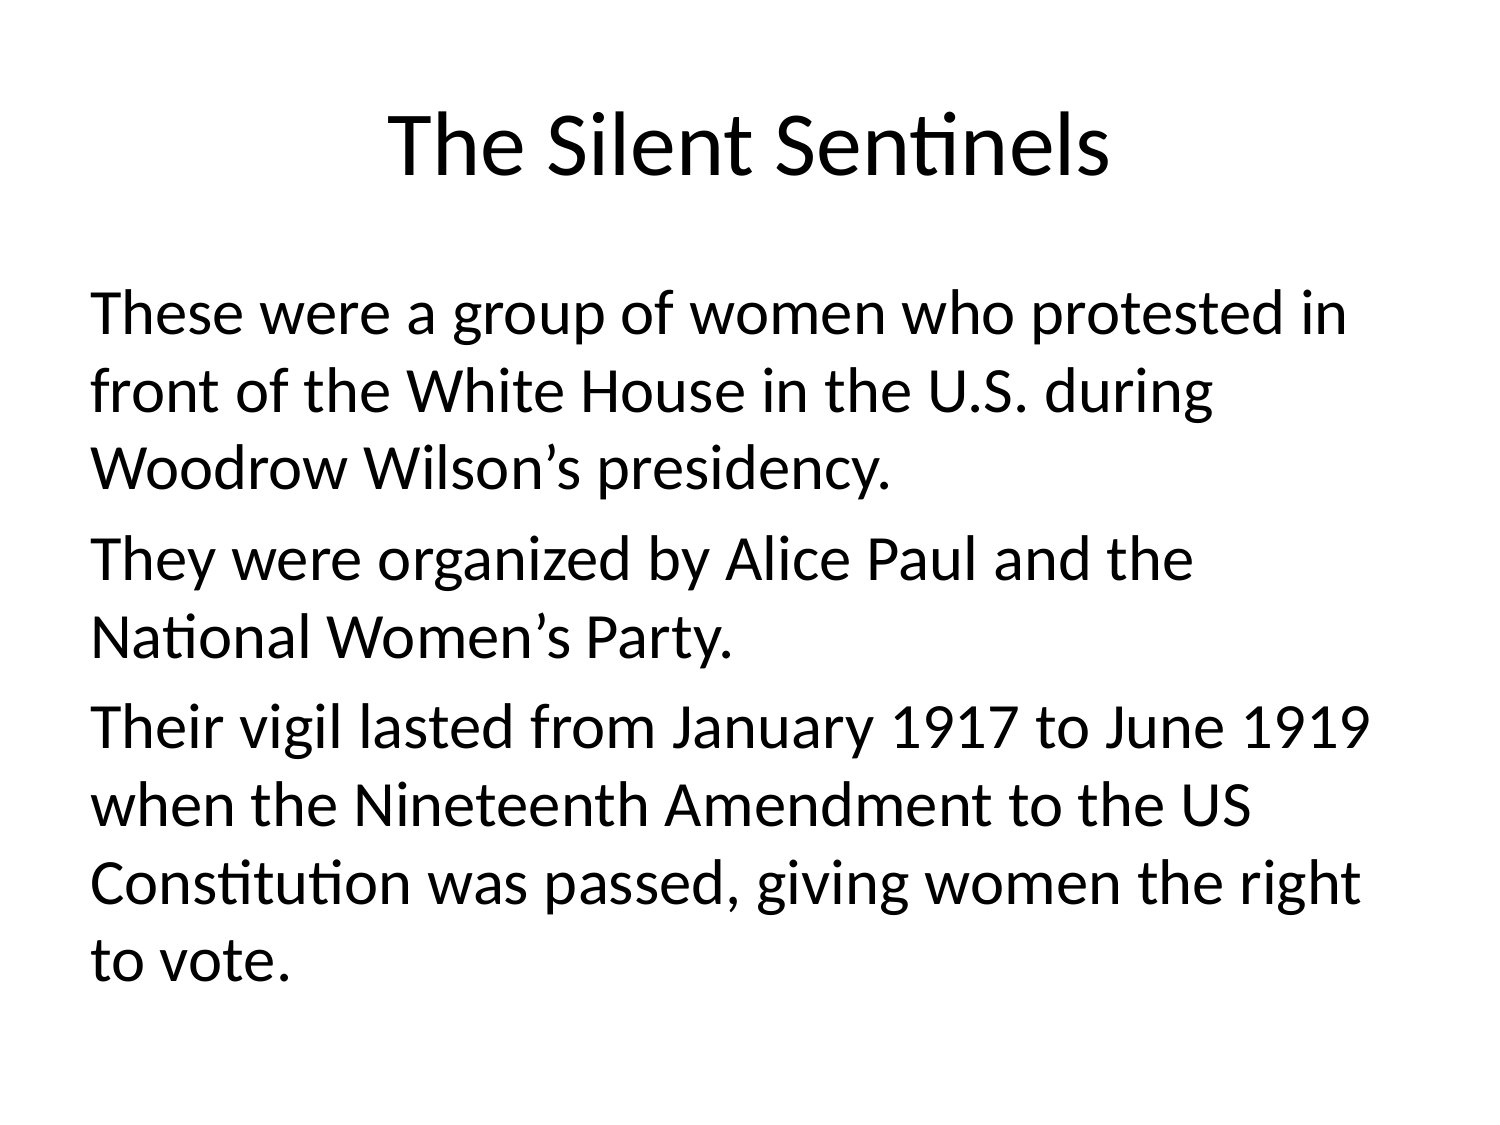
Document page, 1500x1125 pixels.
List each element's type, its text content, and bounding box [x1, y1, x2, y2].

list These were a group of women who protested in front of the White House in the U.S. during Woodrow Wilson’s presidency. They were organized by Alice Paul and the National Women’s Party. Their vigil lasted from January 1917 to June 1919 when the Nineteenth Amendment to the US Constitution was passed, giving women the right to vote. [75, 262, 1425, 1005]
title The Silent Sentinels [75, 45, 1425, 233]
